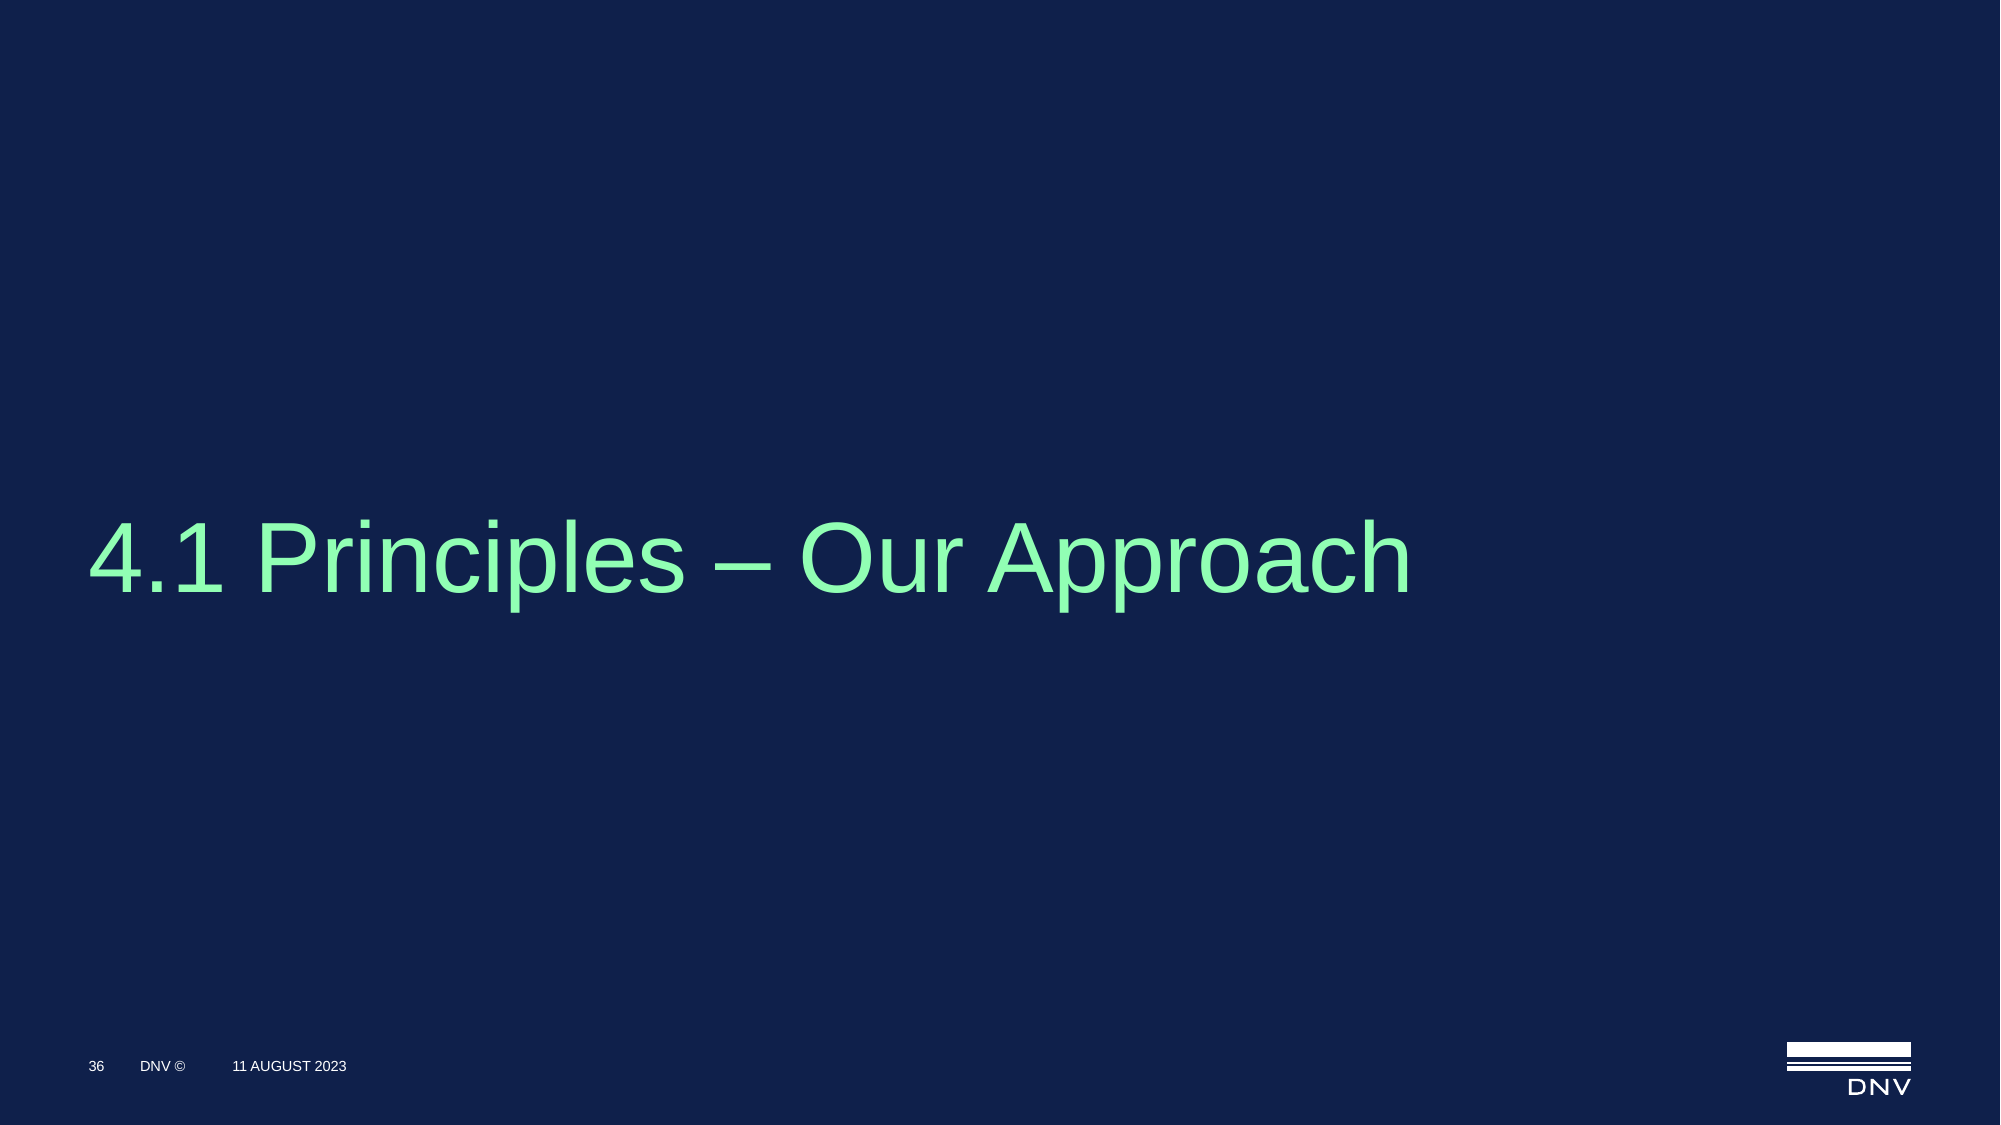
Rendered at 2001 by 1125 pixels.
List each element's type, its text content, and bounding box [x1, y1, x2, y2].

title 4.1 Principles – Our Approach [88, 252, 1757, 873]
slide_number 36 [88, 1056, 133, 1082]
